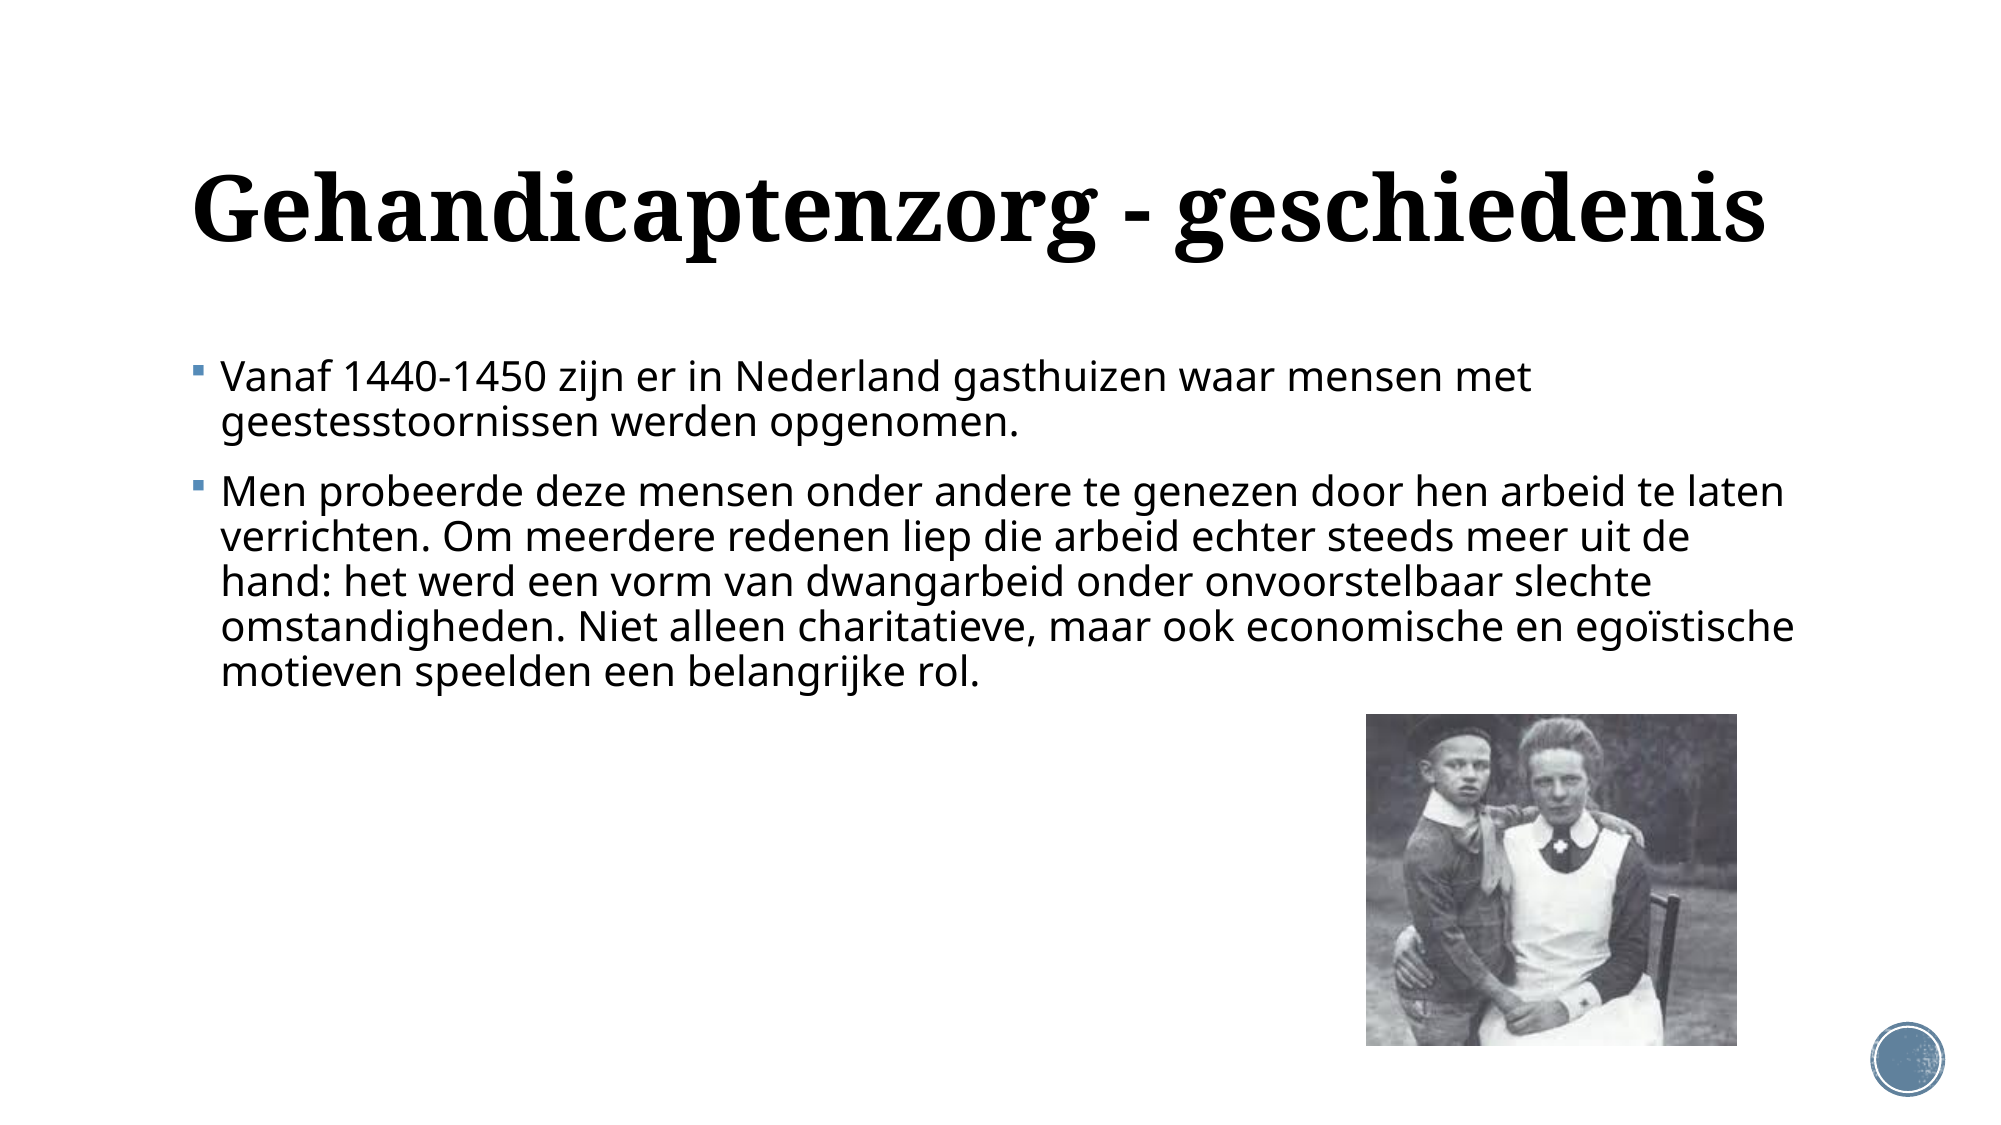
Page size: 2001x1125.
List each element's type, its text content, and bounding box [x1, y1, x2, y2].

picture [1366, 714, 1737, 1046]
list Vanaf 1440-1450 zijn er in Nederland gasthuizen waar mensen met geestesstoornissen werden opgenomen. Men probeerde deze mensen onder andere te genezen door hen arbeid te laten verrichten. Om meerdere redenen liep die arbeid echter steeds meer uit de hand: het werd een vorm van dwangarbeid onder onvoorstelbaar slechte omstandigheden. Niet alleen charitatieve, maar ook economische en egoïstische motieven speelden een belangrijke rol. [175, 348, 1826, 1013]
title Gehandicaptenzorg - geschiedenis [175, 79, 1826, 344]
